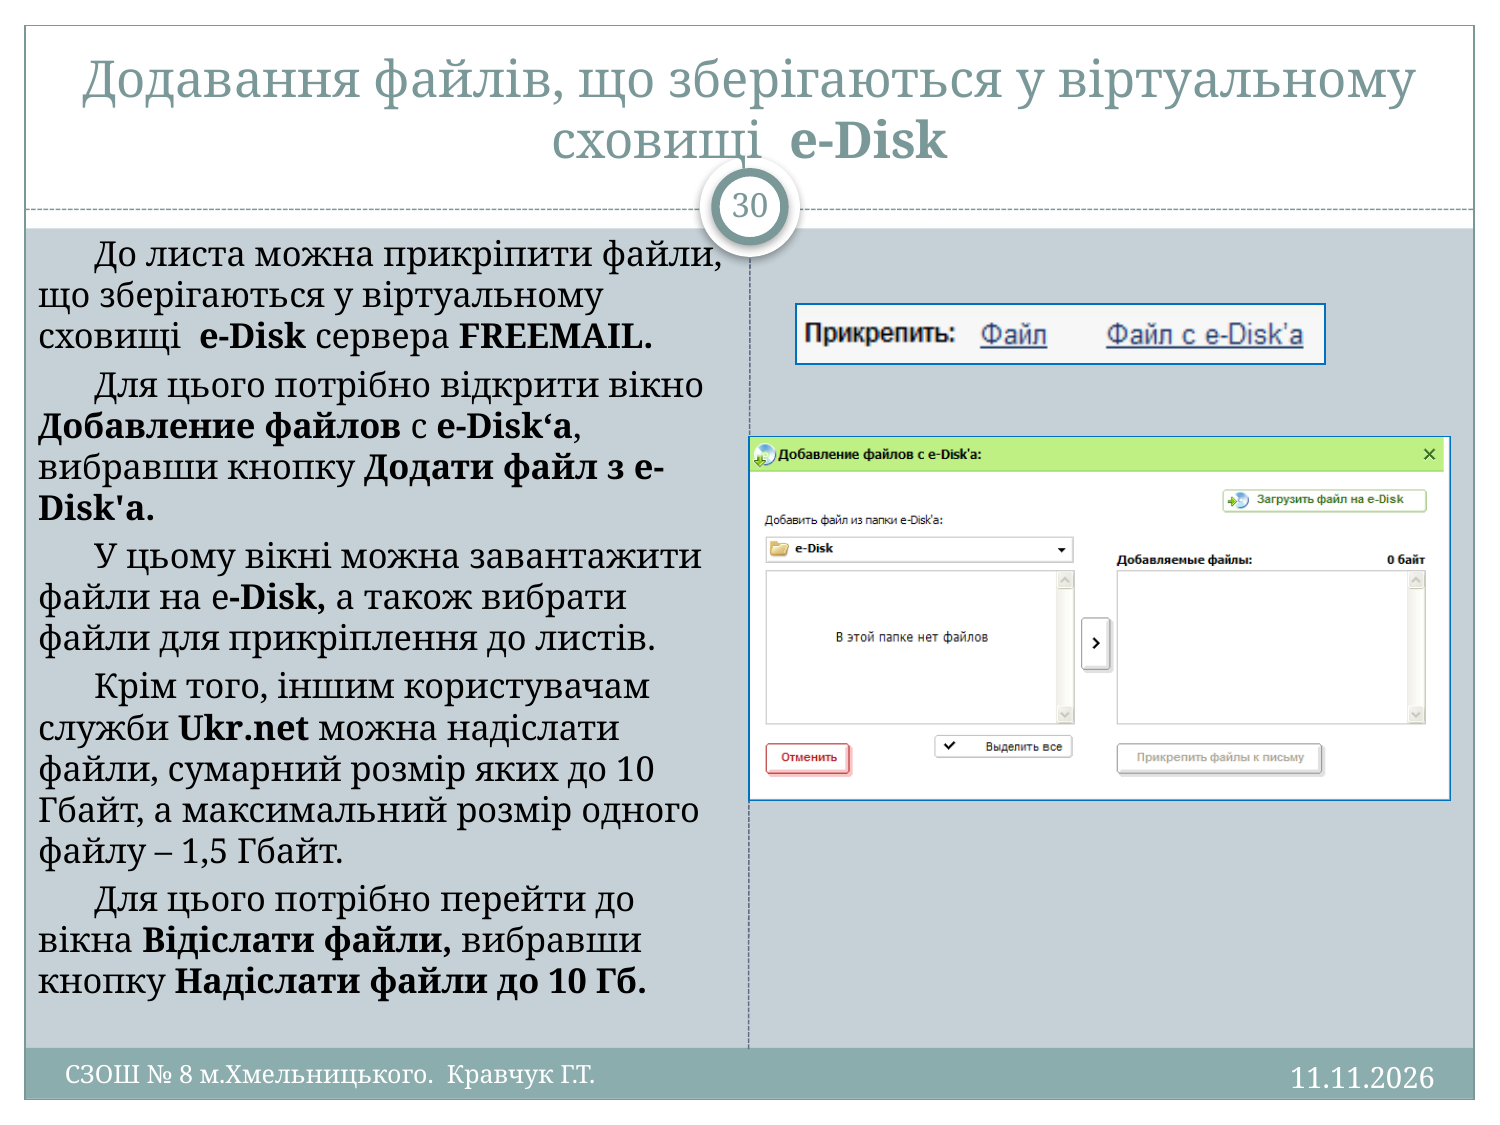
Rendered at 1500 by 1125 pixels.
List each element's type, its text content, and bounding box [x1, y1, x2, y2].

picture [796, 304, 1325, 364]
title Додавання файлів, що зберігаються у віртуальному сховищі e-Disk [49, 37, 1450, 176]
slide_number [950, 1051, 1450, 1112]
list До листа можна прикріпити файли, що зберігаються у віртуальному сховищі e-Disk сервера FREEMAIL. Для цього потрібно відкрити вікно Добавление файлов с e-Disk‘a, вибравши кнопку Додати файл з e-Disk'a. У цьому вікні можна завантажити файли на e-Disk, а також вибрати файли для прикріплення до листів. Крім того, іншим користувачам служби Ukr.net можна надіслати файли, сумарний розмір яких до 10 Гбайт, а максимальний розмір одного файлу – 1,5 Гбайт. Для цього потрібно перейти до вікна Відіслати файли, вибравши кнопку Надіслати файли до 10 Гб. [23, 224, 739, 1043]
footer СЗОШ № 8 м.Хмельницького. Кравчук Г.Т. [50, 1051, 638, 1112]
slide_number 30 [712, 170, 788, 243]
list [749, 437, 1451, 801]
